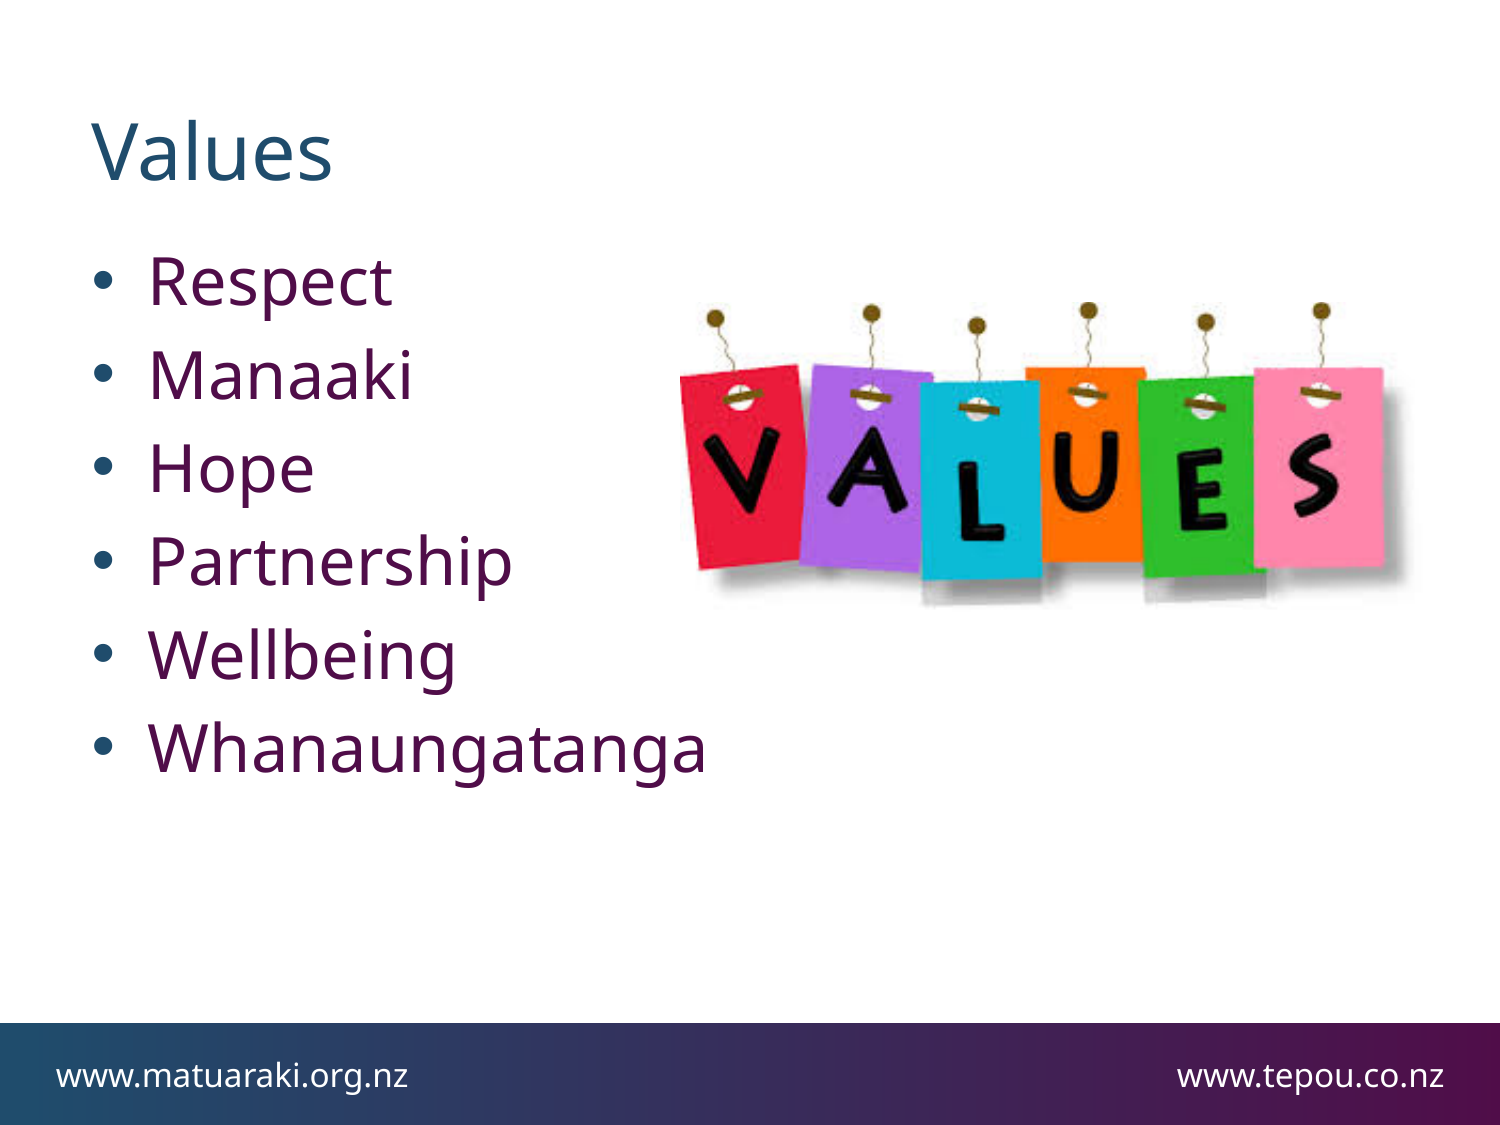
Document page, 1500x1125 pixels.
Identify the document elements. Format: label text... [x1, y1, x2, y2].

title Values [76, 66, 1427, 231]
picture [680, 302, 1423, 613]
list Respect Manaaki Hope Partnership Wellbeing Whanaungatanga [76, 231, 1427, 929]
